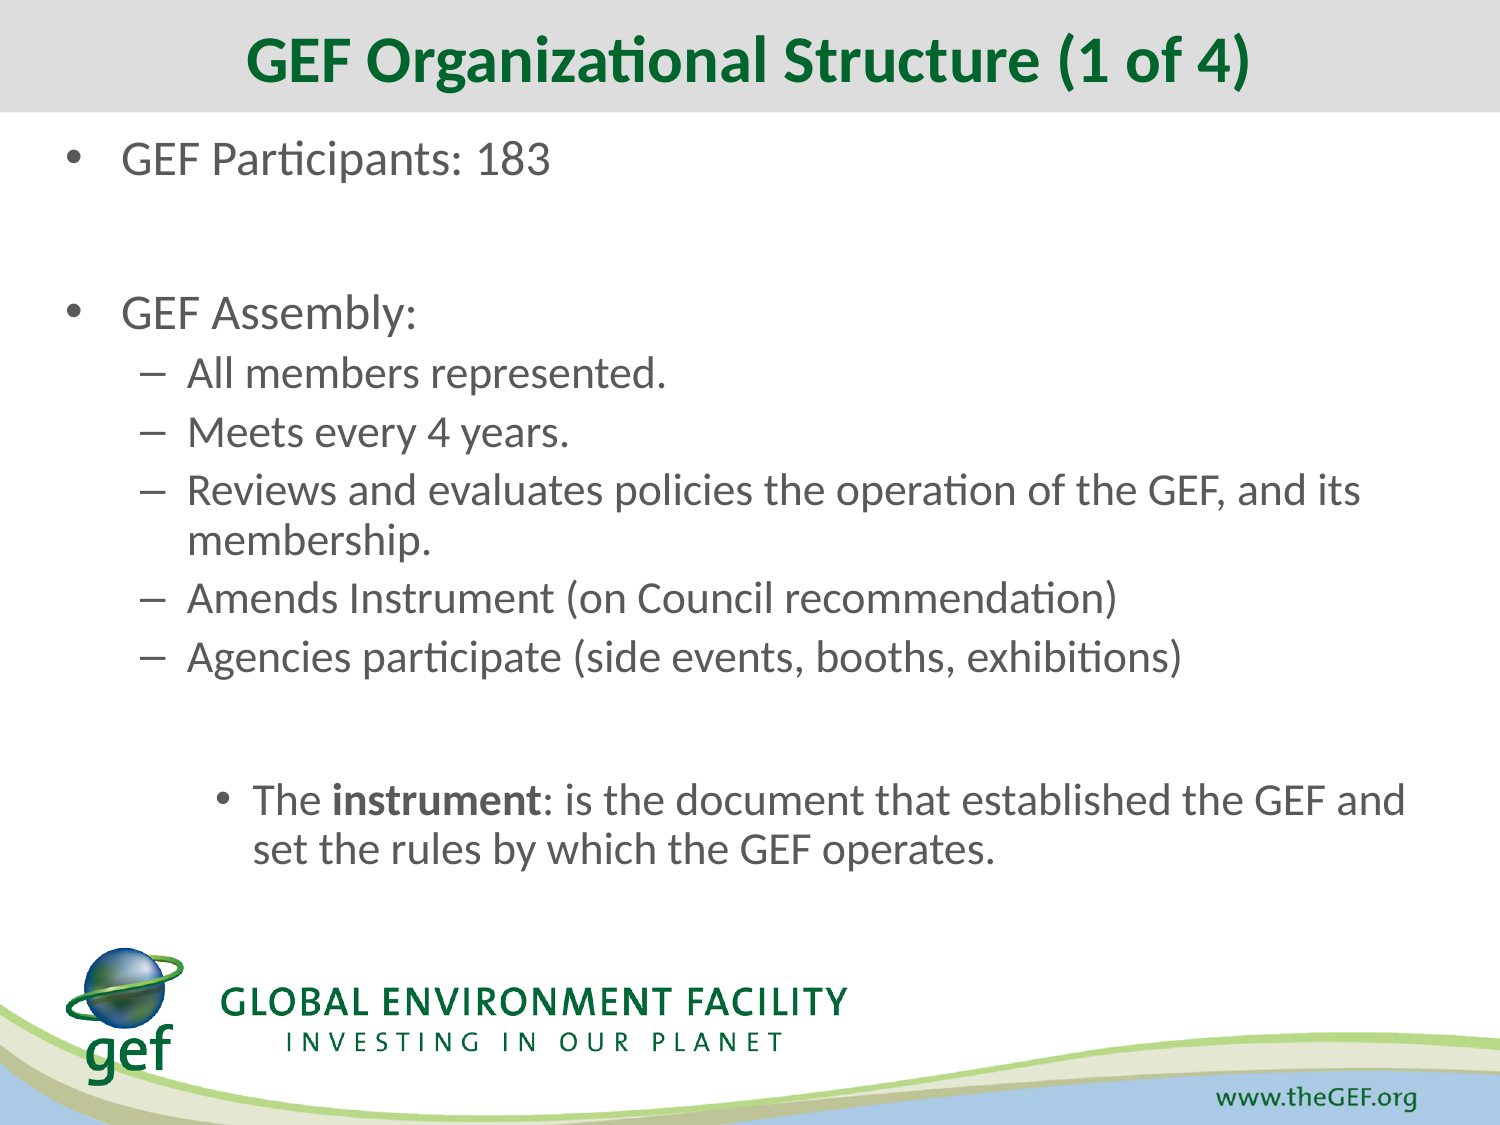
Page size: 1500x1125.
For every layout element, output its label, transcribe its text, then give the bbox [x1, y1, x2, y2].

list GEF Participants: 183 GEF Assembly: All members represented. Meets every 4 years. Reviews and evaluates policies the operation of the GEF, and its membership. Amends Instrument (on Council recommendation) Agencies participate (side events, booths, exhibitions) The instrument: is the document that established the GEF and set the rules by which the GEF operates. [49, 124, 1463, 926]
text_box GEF Organizational Structure (1 of 4) [0, 0, 1500, 113]
picture [0, 920, 1500, 1125]
